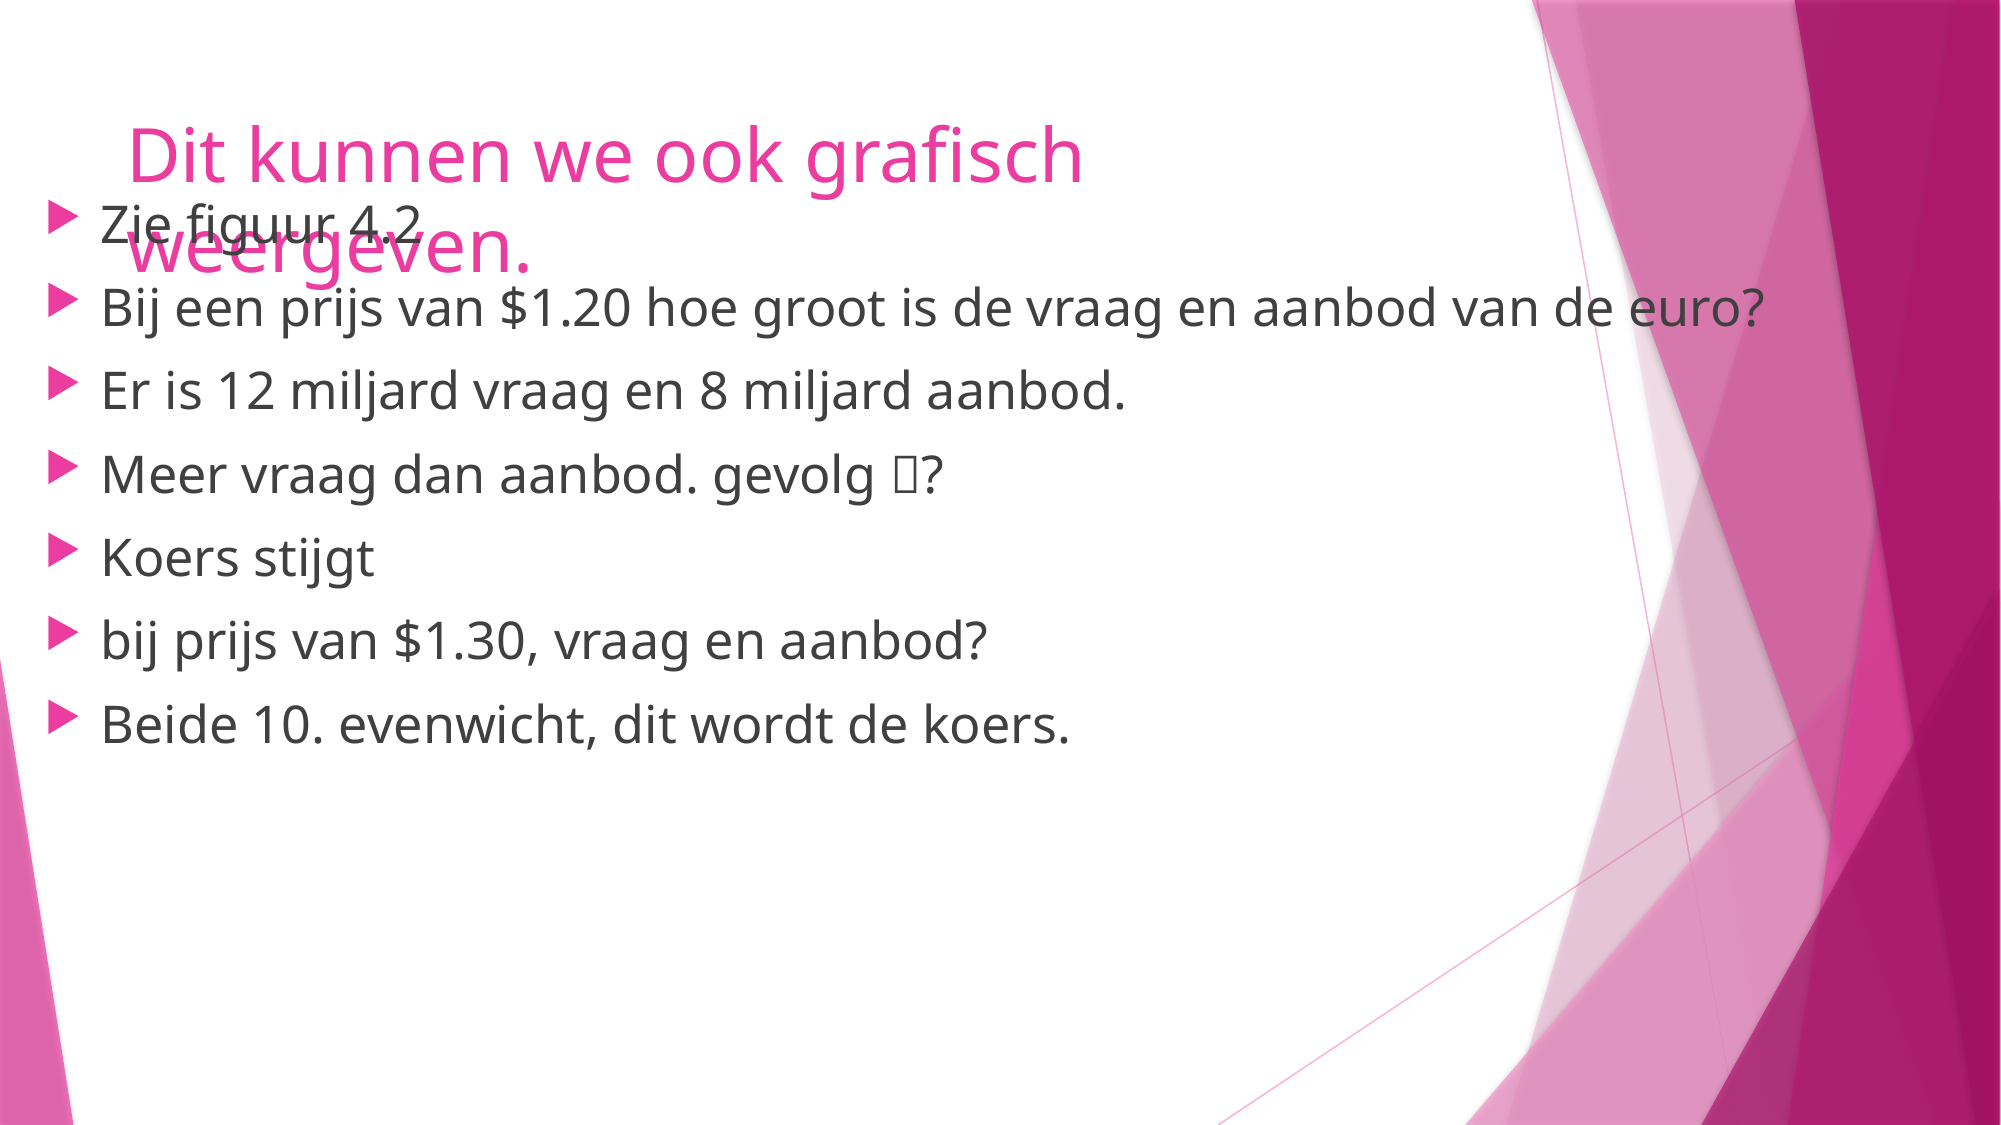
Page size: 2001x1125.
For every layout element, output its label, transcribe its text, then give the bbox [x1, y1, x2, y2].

list Zie figuur 4.2 Bij een prijs van $1.20 hoe groot is de vraag en aanbod van de euro? Er is 12 miljard vraag en 8 miljard aanbod. Meer vraag dan aanbod. gevolg ? Koers stijgt bij prijs van $1.30, vraag en aanbod? Beide 10. evenwicht, dit wordt de koers. [29, 183, 1783, 991]
title Dit kunnen we ook grafisch weergeven. [111, 99, 1522, 183]
